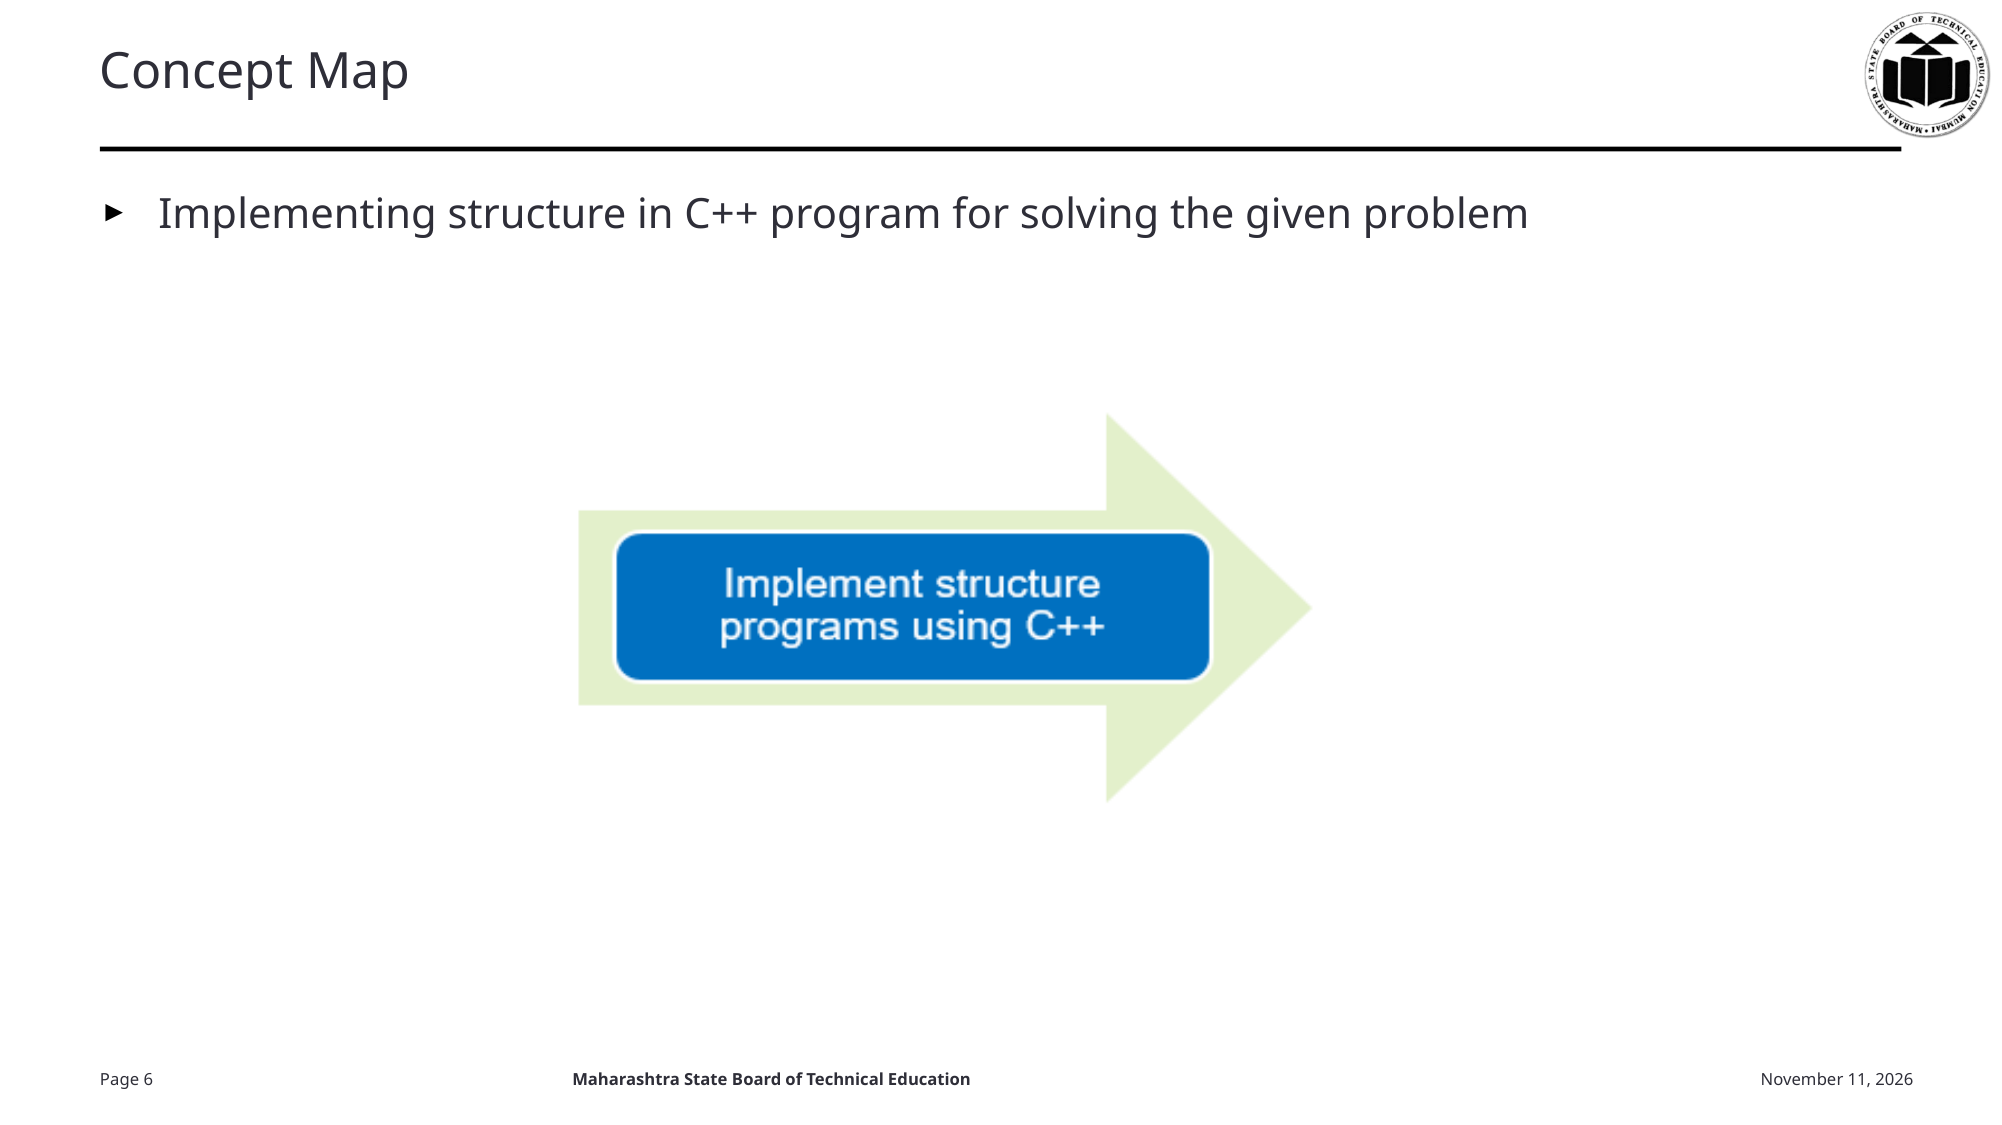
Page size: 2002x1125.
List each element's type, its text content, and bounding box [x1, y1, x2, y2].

title Concept Map [99, 48, 1901, 145]
list Implementing structure in C++ program for solving the given problem [99, 186, 1901, 999]
picture [510, 367, 1344, 818]
picture [1852, 0, 2001, 149]
